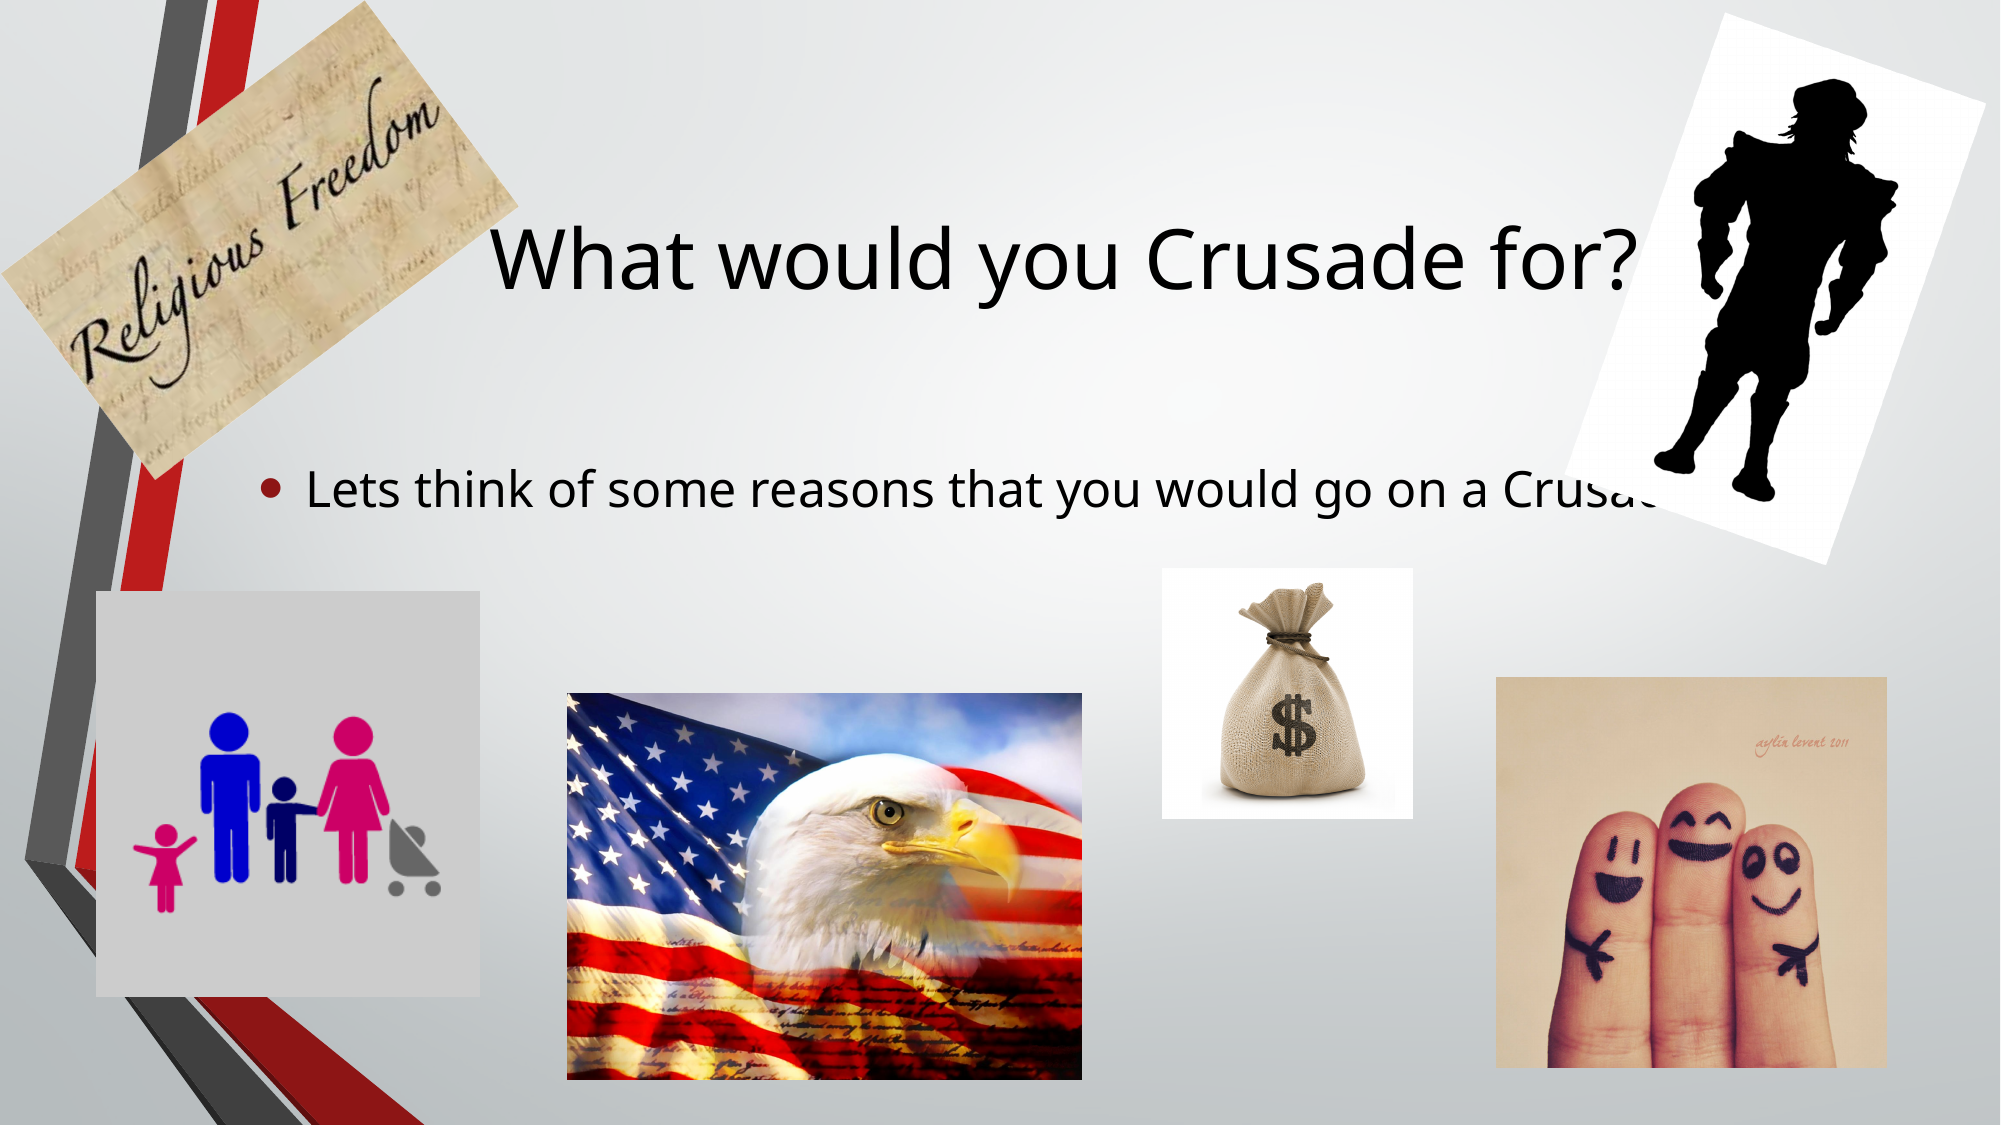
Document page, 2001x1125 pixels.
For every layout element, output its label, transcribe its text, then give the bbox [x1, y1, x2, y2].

picture [1495, 677, 1888, 1068]
picture [567, 693, 1083, 1080]
picture [96, 591, 480, 997]
list Lets think of some reasons that you would go on a Crusade… [243, 437, 1887, 950]
picture [2, 1, 518, 479]
picture [1161, 568, 1413, 820]
title What would you Crusade for? [263, 112, 1636, 400]
picture [1565, 13, 1985, 565]
